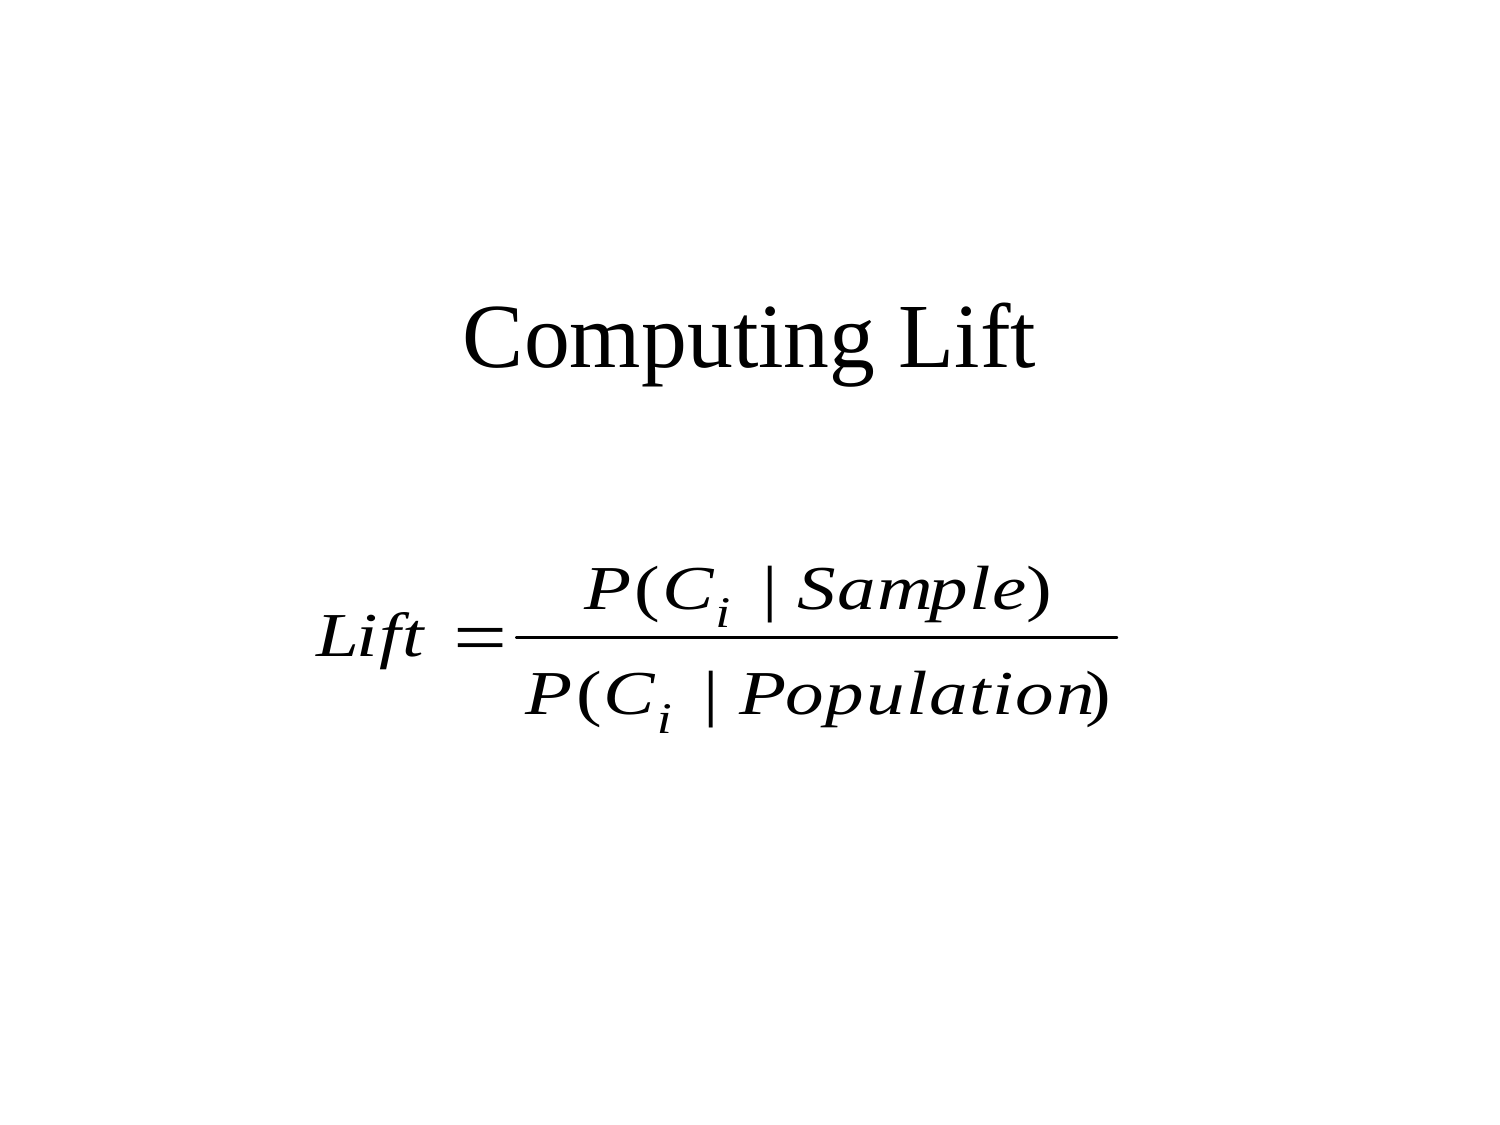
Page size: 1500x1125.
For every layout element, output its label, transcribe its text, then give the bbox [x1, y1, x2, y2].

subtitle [299, 537, 1132, 750]
title Computing Lift [112, 237, 1388, 425]
